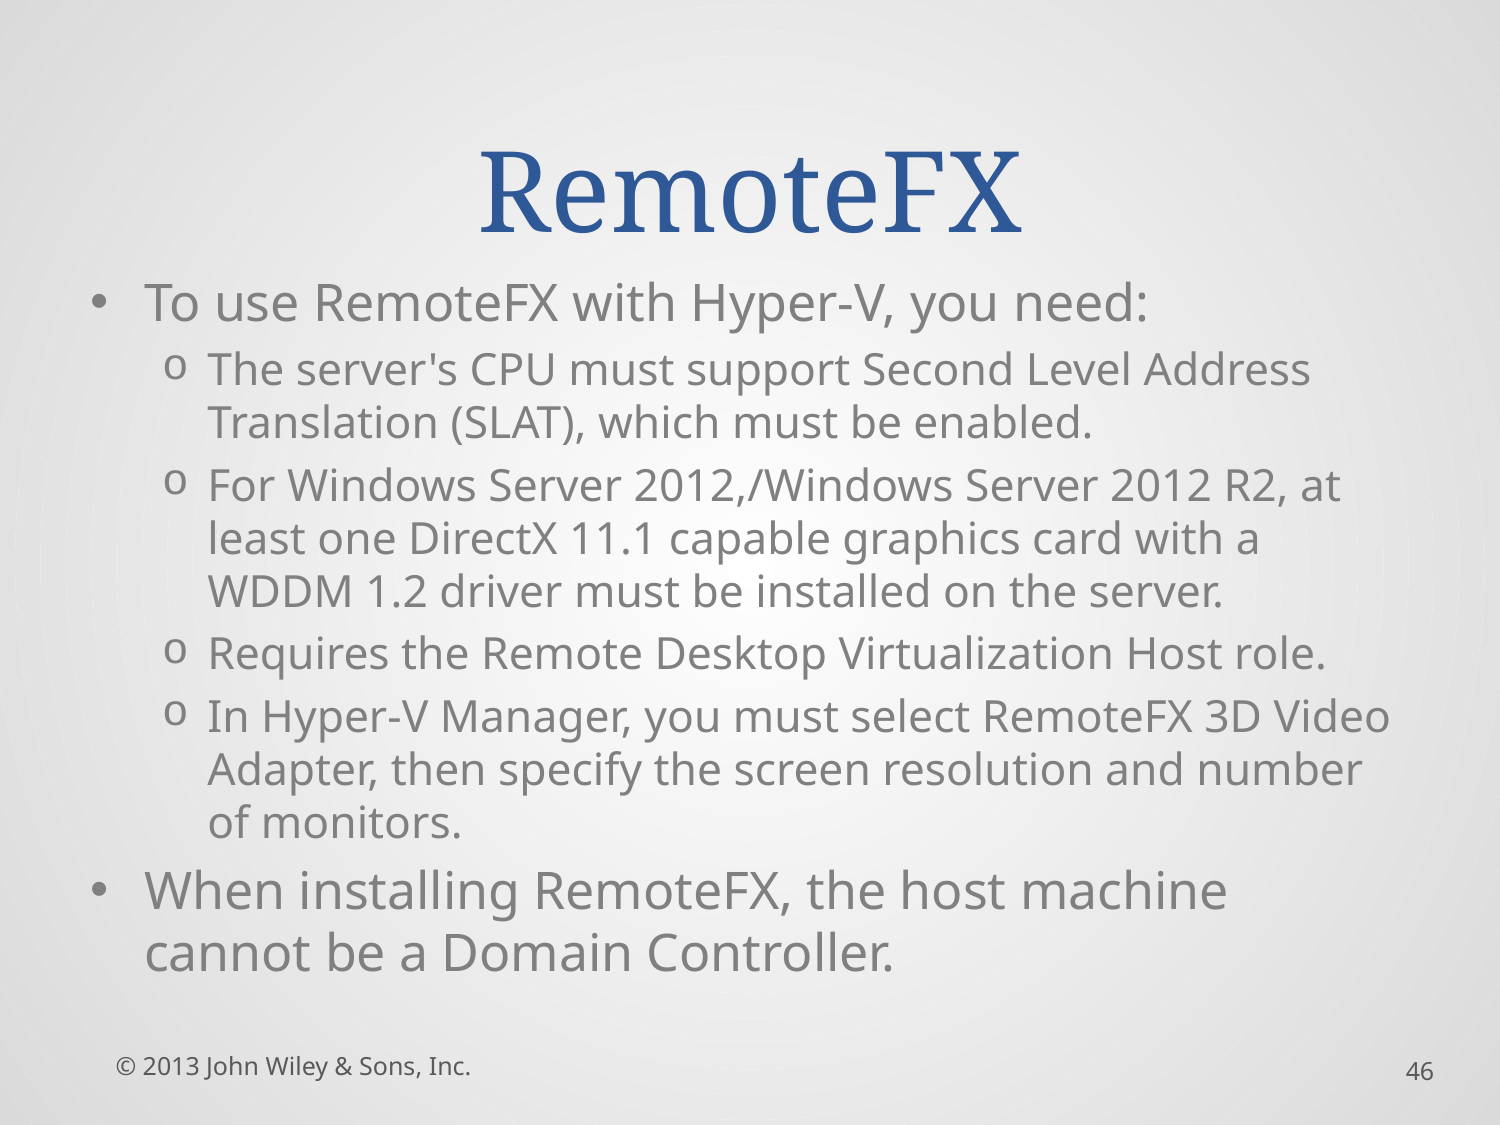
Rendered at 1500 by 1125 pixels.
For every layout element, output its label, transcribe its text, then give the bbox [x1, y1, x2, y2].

slide_number 46 [1401, 1042, 1494, 1103]
footer © 2013 John Wiley & Sons, Inc. [108, 1037, 576, 1098]
list To use RemoteFX with Hyper-V, you need: The server's CPU must support Second Level Address Translation (SLAT), which must be enabled. For Windows Server 2012,/Windows Server 2012 R2, at least one DirectX 11.1 capable graphics card with a WDDM 1.2 driver must be installed on the server. Requires the Remote Desktop Virtualization Host role. In Hyper-V Manager, you must select RemoteFX 3D Video Adapter, then specify the screen resolution and number of monitors. When installing RemoteFX, the host machine cannot be a Domain Controller. [75, 262, 1425, 1005]
title RemoteFX [75, 0, 1425, 262]
